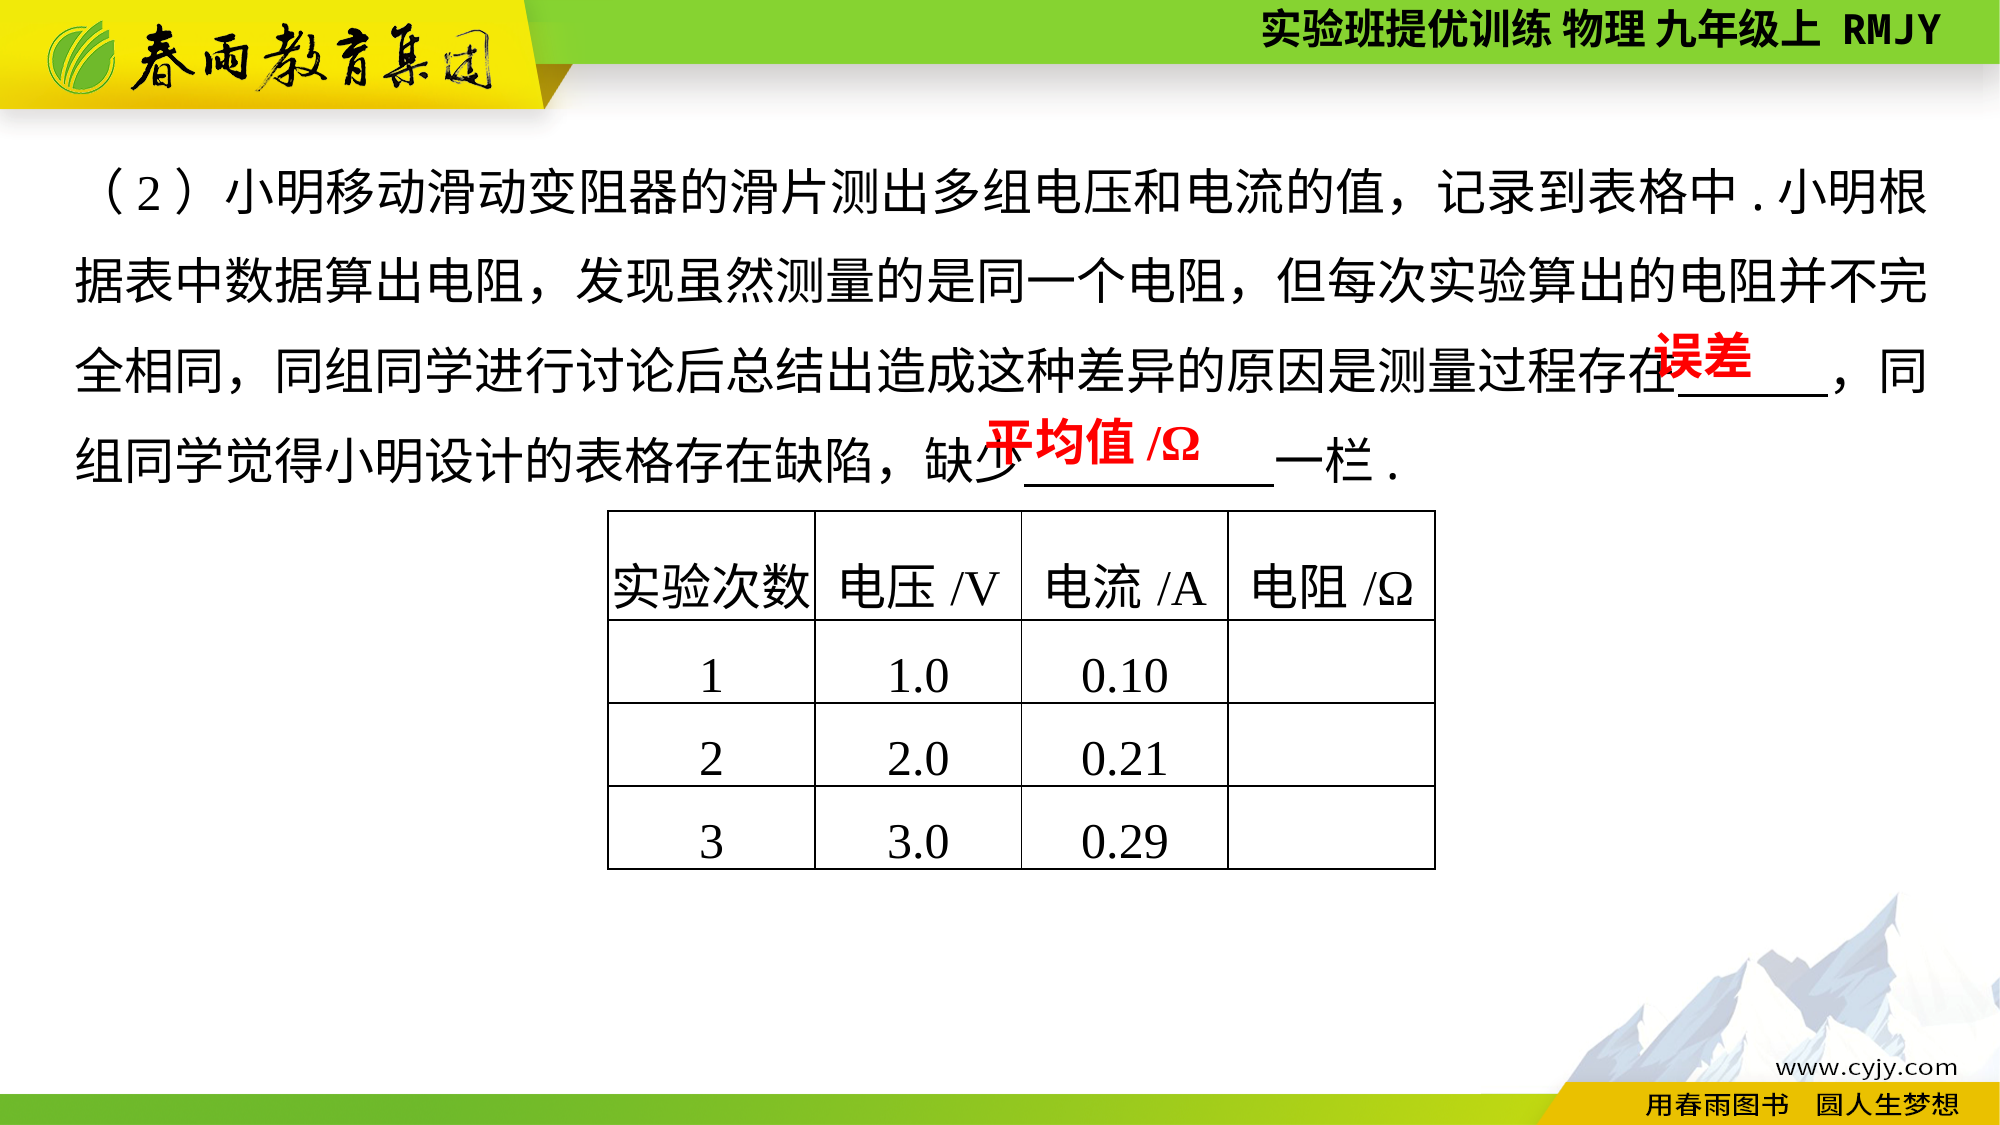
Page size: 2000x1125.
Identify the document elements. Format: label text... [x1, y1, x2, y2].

table_cell 2.0 [816, 704, 1021, 785]
text_box 误差 [1638, 317, 1768, 392]
text_box 平均值/Ω [970, 402, 1278, 478]
table_cell 1 [609, 621, 814, 702]
table_cell 0.21 [1022, 704, 1227, 785]
table_cell [1229, 621, 1434, 702]
list （2）小明移动滑动变阻器的滑片测出多组电压和电流的值，记录到表格中.小明根据表中数据算出电阻，发现虽然测量的是同一个电阻，但每次实验算出的电阻并不完全相同，同组同学进行讨论后总结出造成这种差异的原因是测量过程存在 ，同组同学觉得小明设计的表格存在缺陷，缺少 一栏. [59, 122, 1944, 490]
table_header 电压/V [816, 512, 1021, 619]
table_header 电流/A [1022, 512, 1227, 619]
table_cell 0.10 [1022, 621, 1227, 702]
table_cell 1.0 [816, 621, 1021, 702]
table_cell 2 [609, 704, 814, 785]
table_cell 3.0 [816, 787, 1021, 868]
table_cell [1229, 787, 1434, 868]
table_cell 3 [609, 787, 814, 868]
table_cell [1229, 704, 1434, 785]
table_header 实验次数 [609, 512, 814, 619]
table_header 电阻/Ω [1229, 512, 1434, 619]
table_cell 0.29 [1022, 787, 1227, 868]
picture [0, 0, 2000, 1125]
